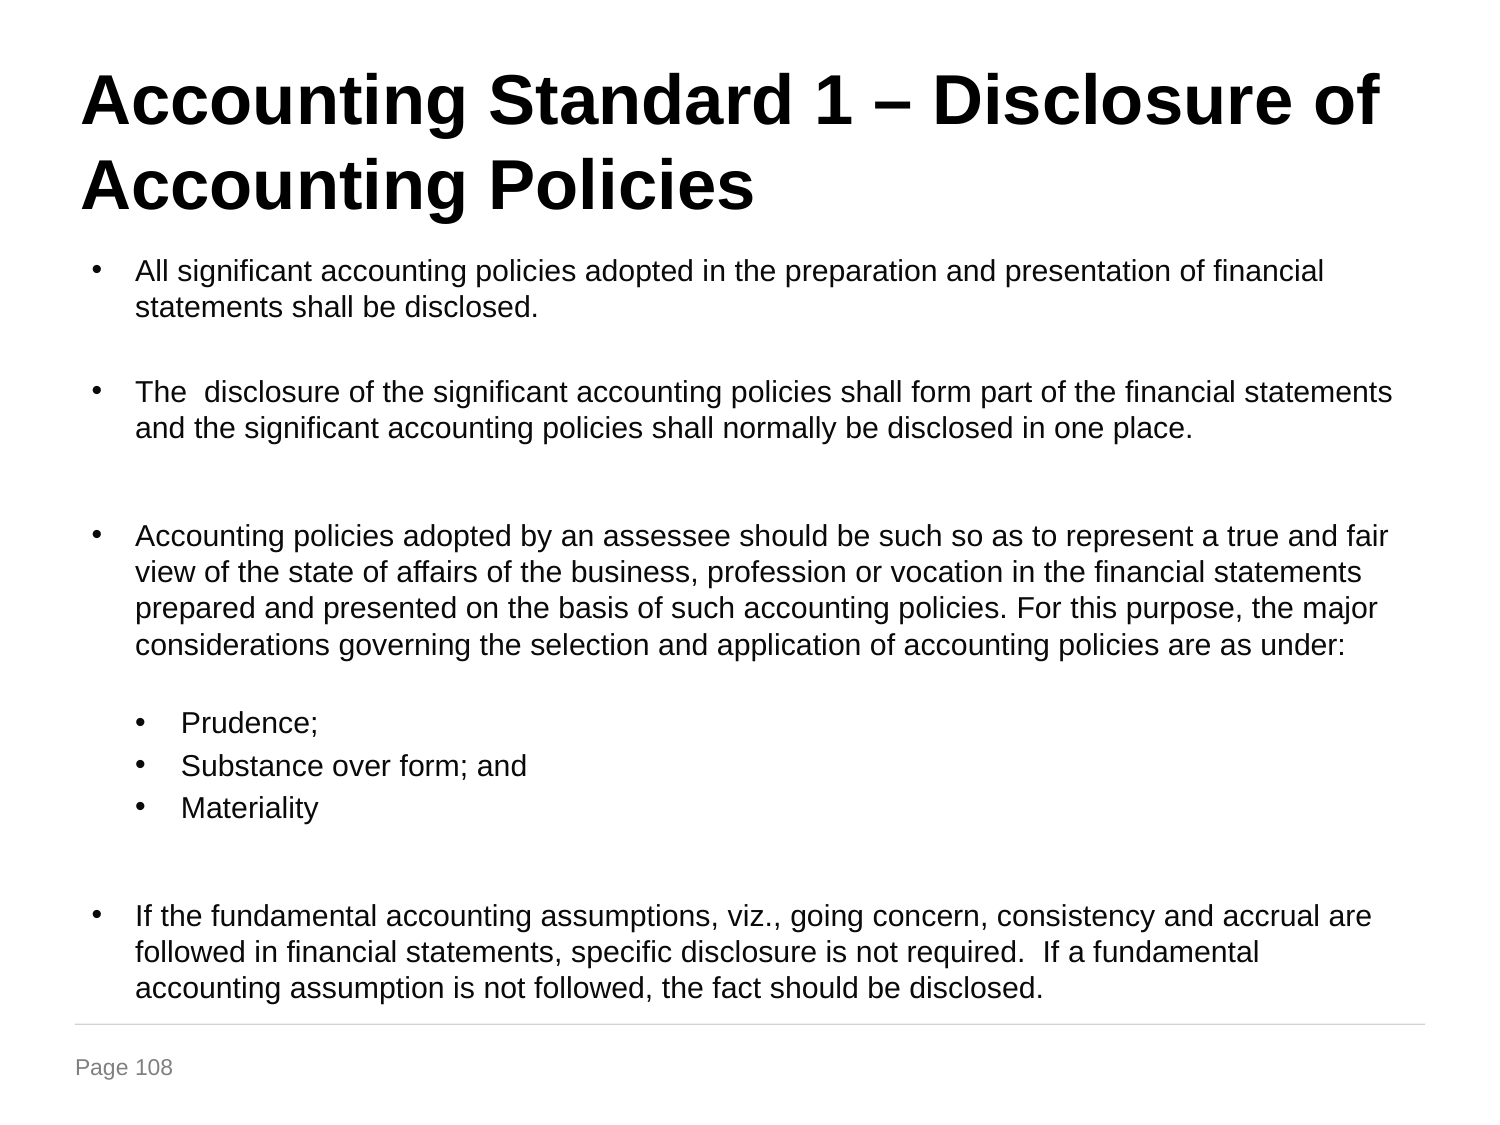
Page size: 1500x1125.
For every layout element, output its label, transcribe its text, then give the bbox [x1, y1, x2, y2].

list All significant accounting policies adopted in the preparation and presentation of financial statements shall be disclosed. The disclosure of the significant accounting policies shall form part of the financial statements and the significant accounting policies shall normally be disclosed in one place. Accounting policies adopted by an assessee should be such so as to represent a true and fair view of the state of affairs of the business, profession or vocation in the financial statements prepared and presented on the basis of such accounting policies. For this purpose, the major considerations governing the selection and application of accounting policies are as under: Prudence; Substance over form; and Materiality If the fundamental accounting assumptions, viz., going concern, consistency and accrual are followed in financial statements, specific disclosure is not required. If a fundamental accounting assumption is not followed, the fact should be disclosed. [76, 243, 1427, 986]
title Accounting Standard 1 – Disclosure of Accounting Policies [64, 45, 1447, 233]
